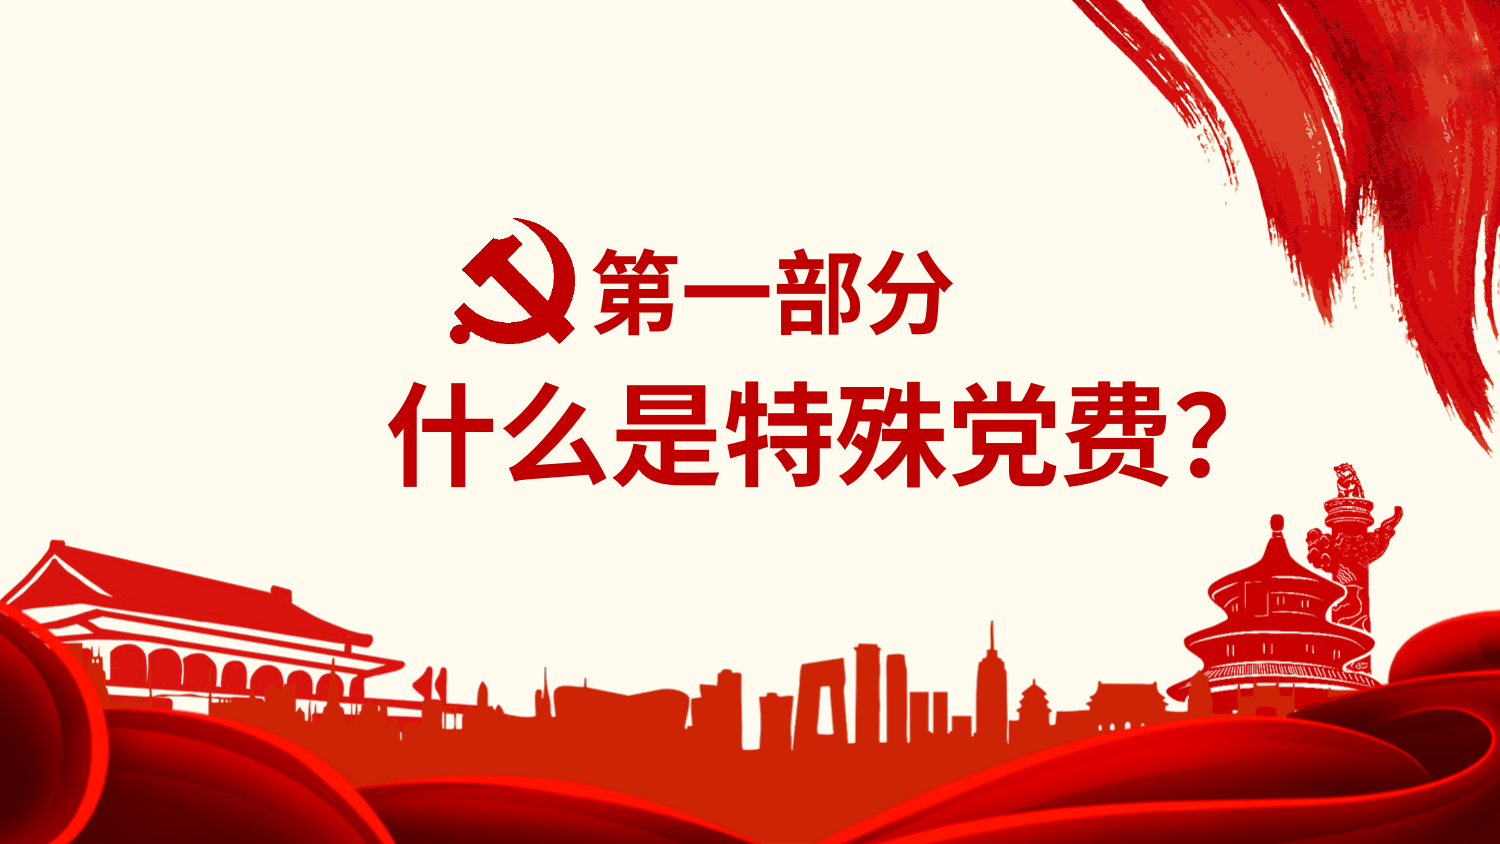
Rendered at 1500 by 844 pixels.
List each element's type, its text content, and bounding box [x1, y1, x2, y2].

picture [449, 218, 575, 344]
picture [0, 0, 1500, 844]
text_box 什么是特殊党费？ [337, 357, 1071, 446]
text_box 第一部分 [541, 228, 1005, 354]
